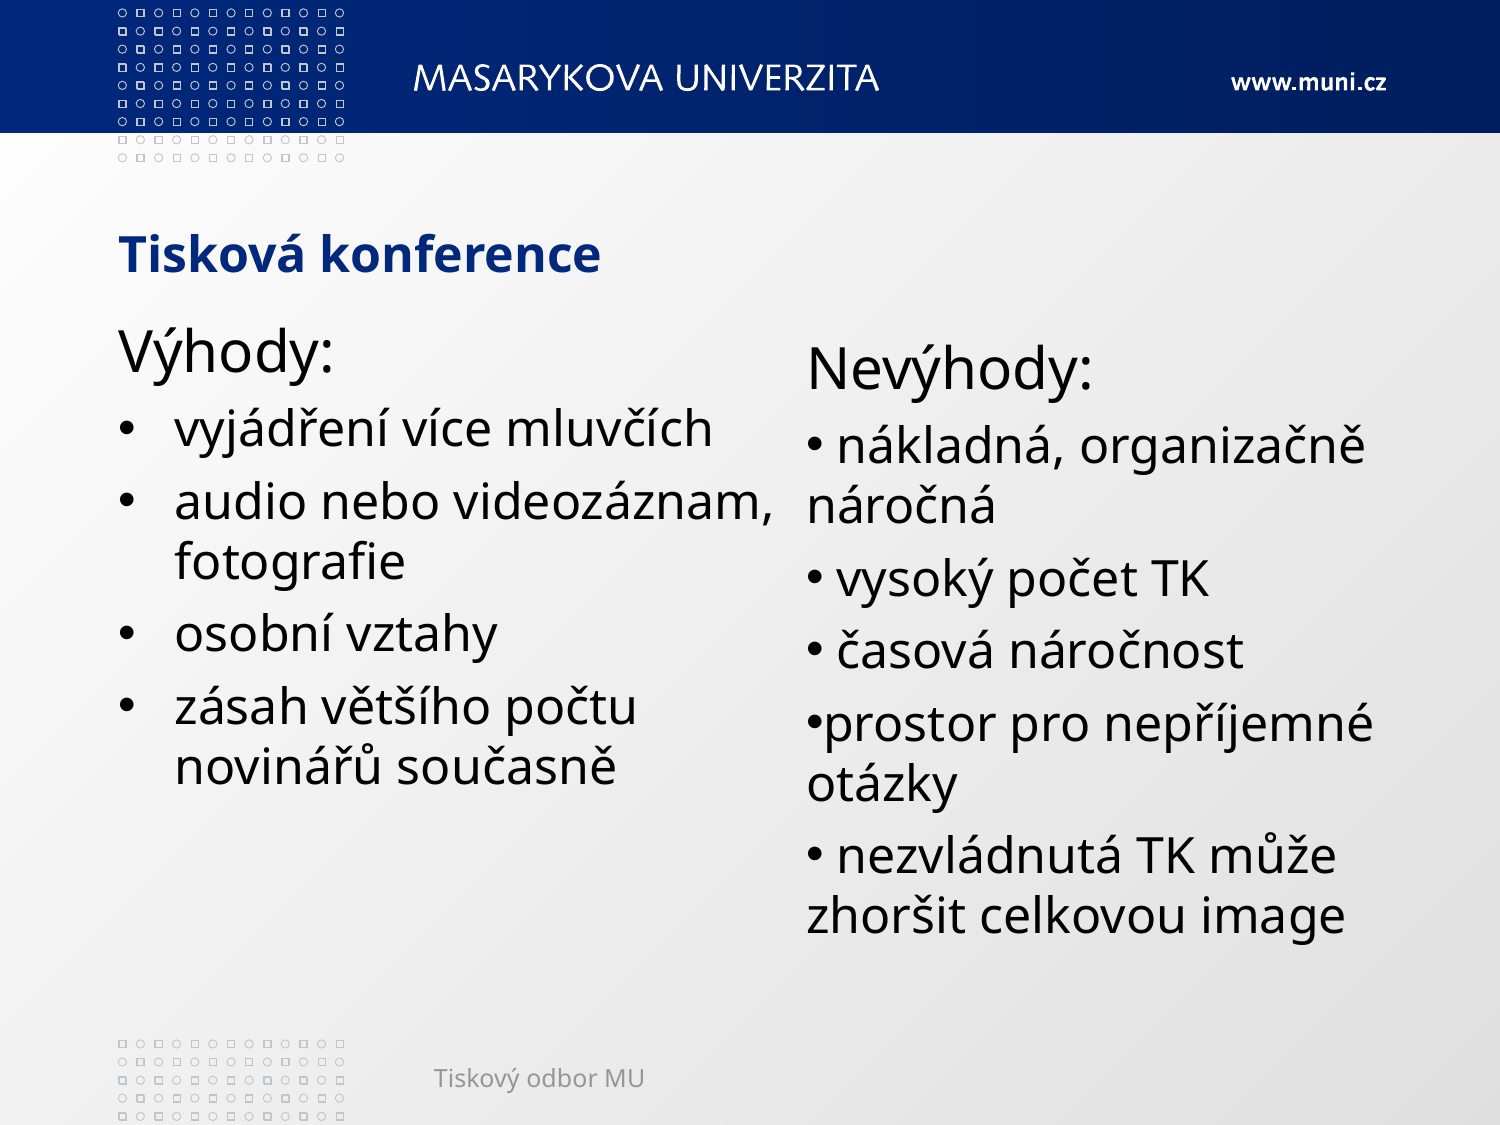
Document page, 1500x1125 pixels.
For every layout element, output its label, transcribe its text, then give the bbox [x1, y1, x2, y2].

list Výhody: vyjádření více mluvčích audio nebo videozáznam, fotografie osobní vztahy zásah většího počtu novinářů současně [118, 314, 781, 990]
list Nevýhody: nákladná, organizačně náročná vysoký počet TK časová náročnost prostor pro nepříjemné otázky nezvládnutá TK může zhoršit celkovou image [805, 331, 1469, 1006]
footer Tiskový odbor MU [419, 1025, 1081, 1100]
title Tisková konference [118, 184, 1403, 291]
